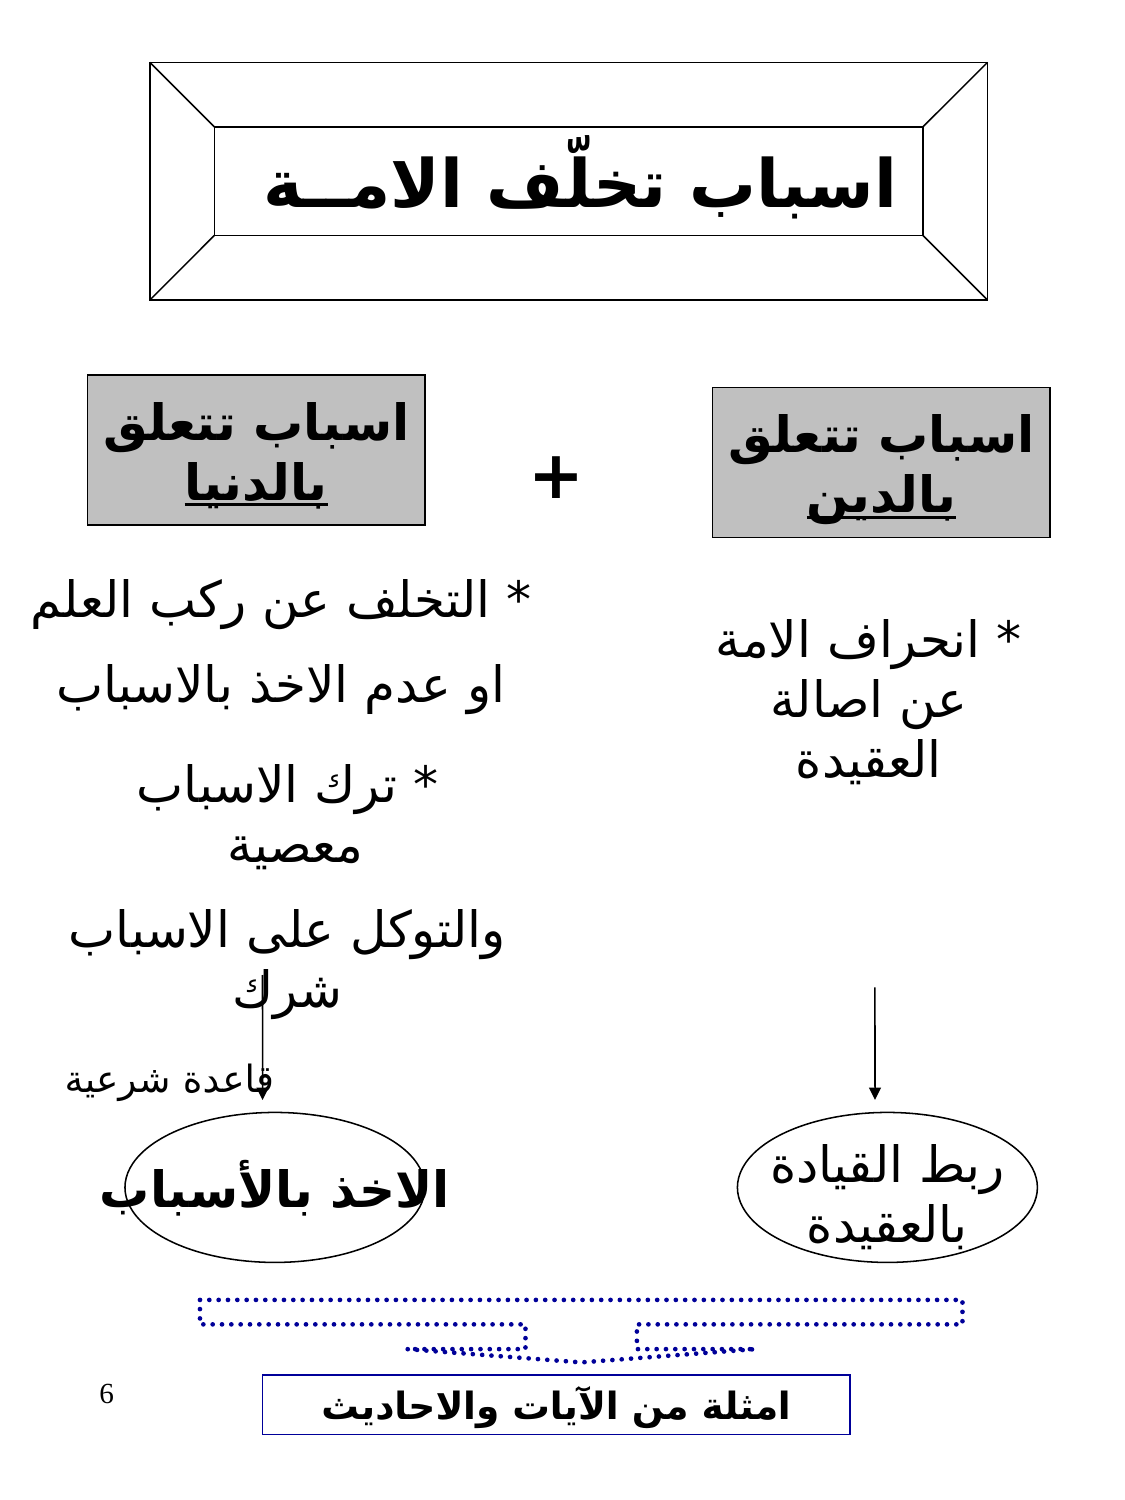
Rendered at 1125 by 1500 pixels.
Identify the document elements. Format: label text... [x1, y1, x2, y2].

text_box حقائق وارقام او خصائص فردية مجردة دون نصوص او اهداف [152, 63, 985, 126]
text_box ربط القيادة بالعقيدة [971, 1124, 1025, 1156]
text_box [868, 987, 882, 1100]
text_box + [500, 424, 613, 520]
slide_number 39 [150, 63, 214, 299]
text_box [737, 1112, 1038, 1263]
slide_number 6 [84, 1366, 319, 1467]
text_box اسباب تتعلق بالدنيا [87, 374, 425, 525]
text_box الاخذ بالأسباب [124, 1112, 425, 1263]
text_box ربط القيادة بالعقيدة [933, 1219, 1025, 1260]
text_box * التخلف عن ركب العلم او عدم الاخذ بالاسباب [12, 559, 550, 720]
text_box * ترك الاسباب معصية والتوكل على الاسباب شرك قاعدة شرعية [50, 745, 525, 1110]
text_box * انحراف الامة عن اصالة العقيدة [674, 599, 1063, 795]
text_box اسباب تخلّف الامــة [149, 62, 988, 300]
text_box ربط القيادة بالعقيدة [750, 1124, 804, 1156]
text_box ربط القيادة بالعقيدة [750, 1219, 842, 1260]
text_box اسباب تتعلق بالدين [712, 387, 1050, 538]
text_box [199, 1299, 963, 1363]
text_box امثلة من الآيات والاحاديث [262, 1374, 850, 1435]
